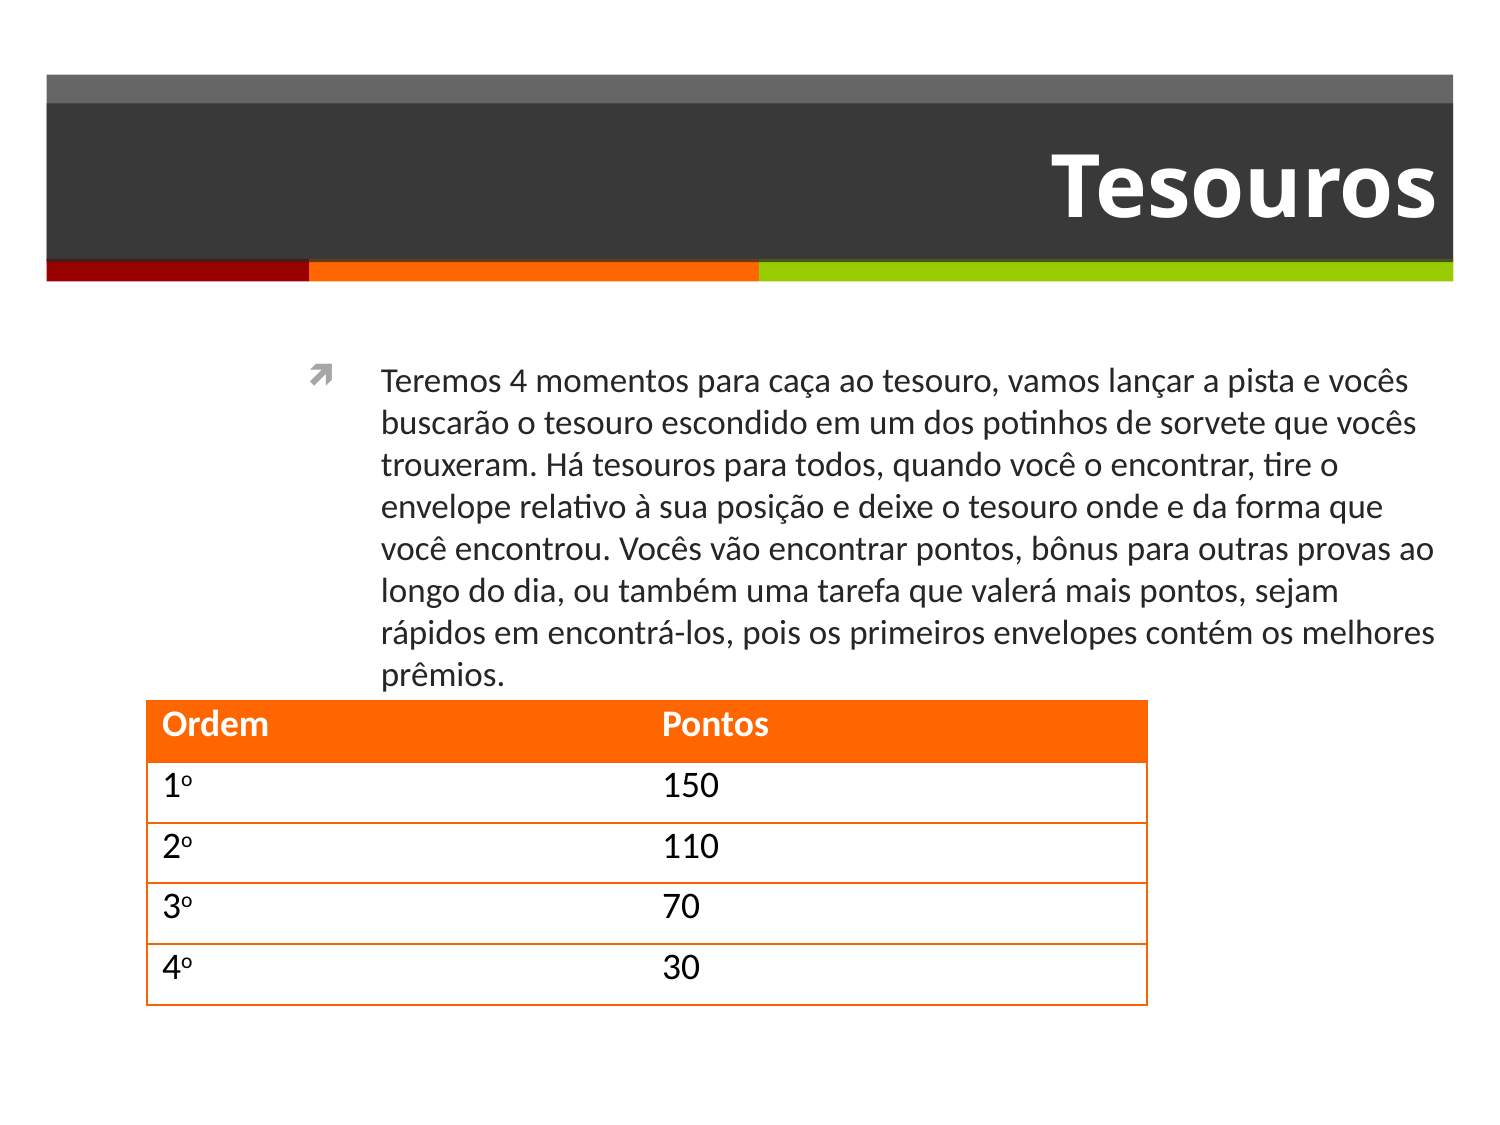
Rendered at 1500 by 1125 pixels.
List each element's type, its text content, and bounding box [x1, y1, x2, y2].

title Tesouros [46, 103, 1454, 263]
list Teremos 4 momentos para caça ao tesouro, vamos lançar a pista e vocês buscarão o tesouro escondido em um dos potinhos de sorvete que vocês trouxeram. Há tesouros para todos, quando você o encontrar, tire o envelope relativo à sua posição e deixe o tesouro onde e da forma que você encontrou. Vocês vão encontrar pontos, bônus para outras provas ao longo do dia, ou também uma tarefa que valerá mais pontos, sejam rápidos em encontrá-los, pois os primeiros envelopes contém os melhores prêmios. [292, 350, 1454, 702]
table_cell 1o [148, 763, 647, 822]
table_cell 150 [647, 763, 1146, 822]
table_cell 3o [148, 884, 647, 943]
table_header Ordem [148, 702, 647, 761]
table_cell 2o [148, 824, 647, 882]
table_cell 70 [647, 884, 1146, 943]
table_cell 110 [647, 824, 1146, 882]
table_cell 4o [148, 945, 647, 1004]
table_header Pontos [647, 702, 1146, 761]
table_cell 30 [647, 945, 1146, 1004]
